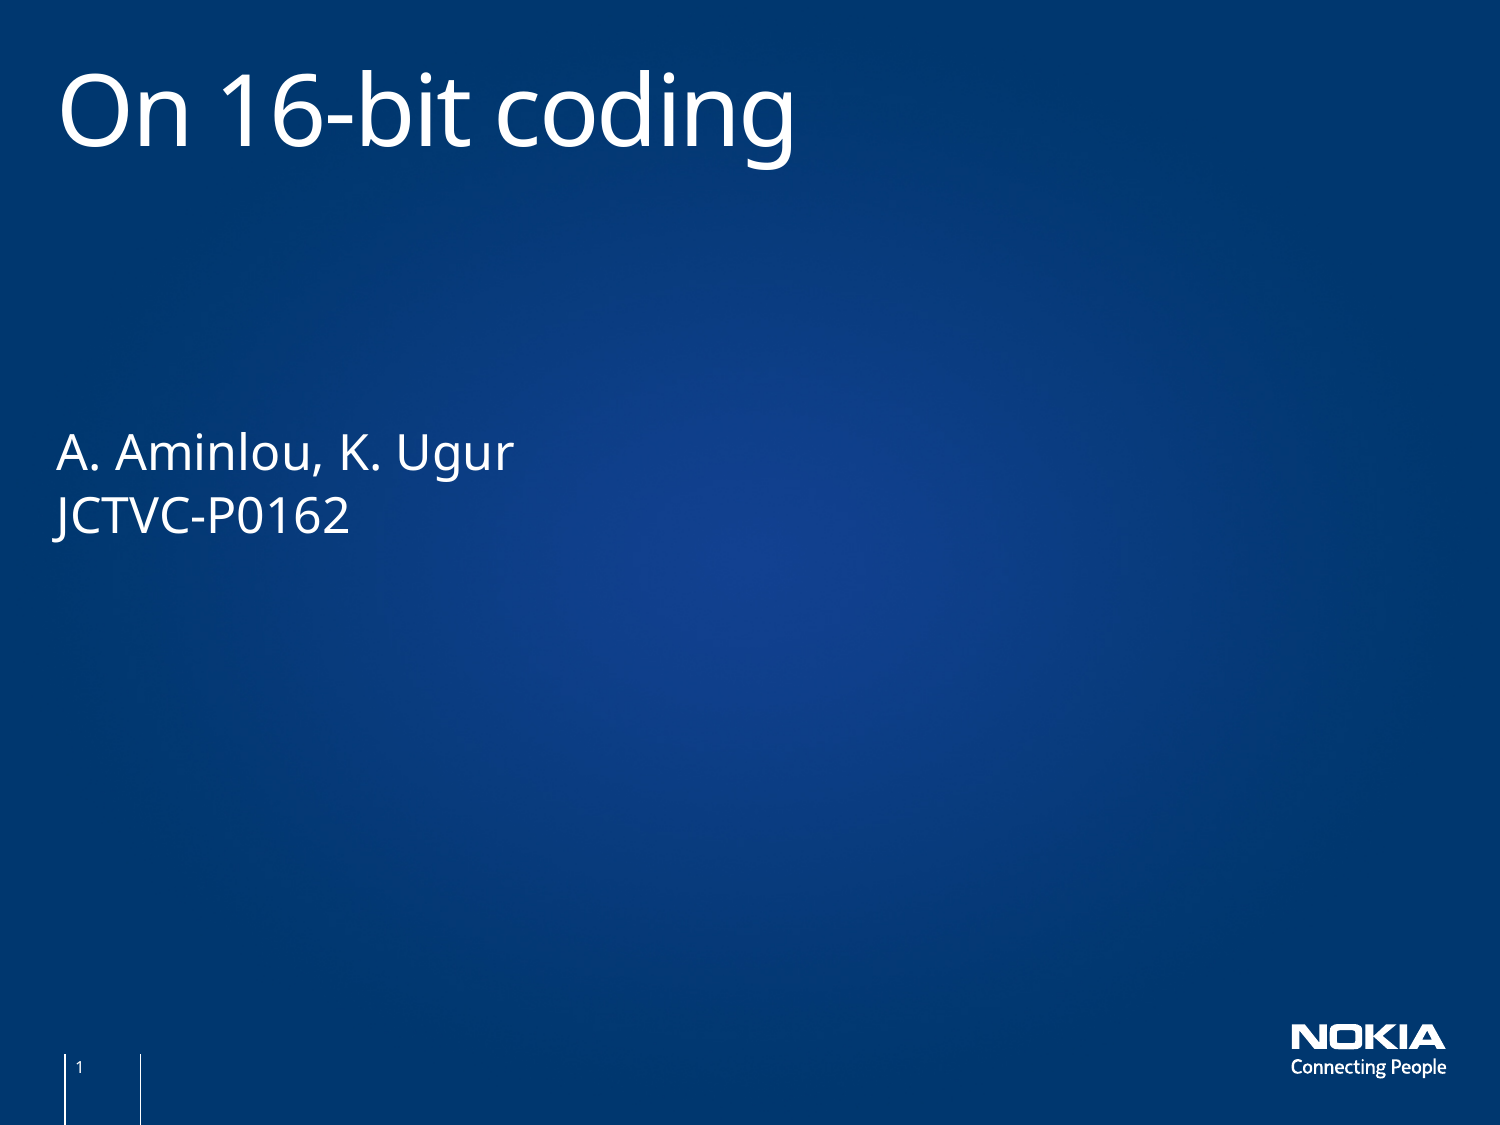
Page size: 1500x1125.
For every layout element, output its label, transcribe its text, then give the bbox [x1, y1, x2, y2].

slide_number 1 [75, 1058, 124, 1079]
title On 16-bit coding [56, 46, 1433, 169]
list A. Aminlou, K. Ugur JCTVC-P0162 [56, 420, 746, 544]
picture [0, 0, 1500, 1125]
